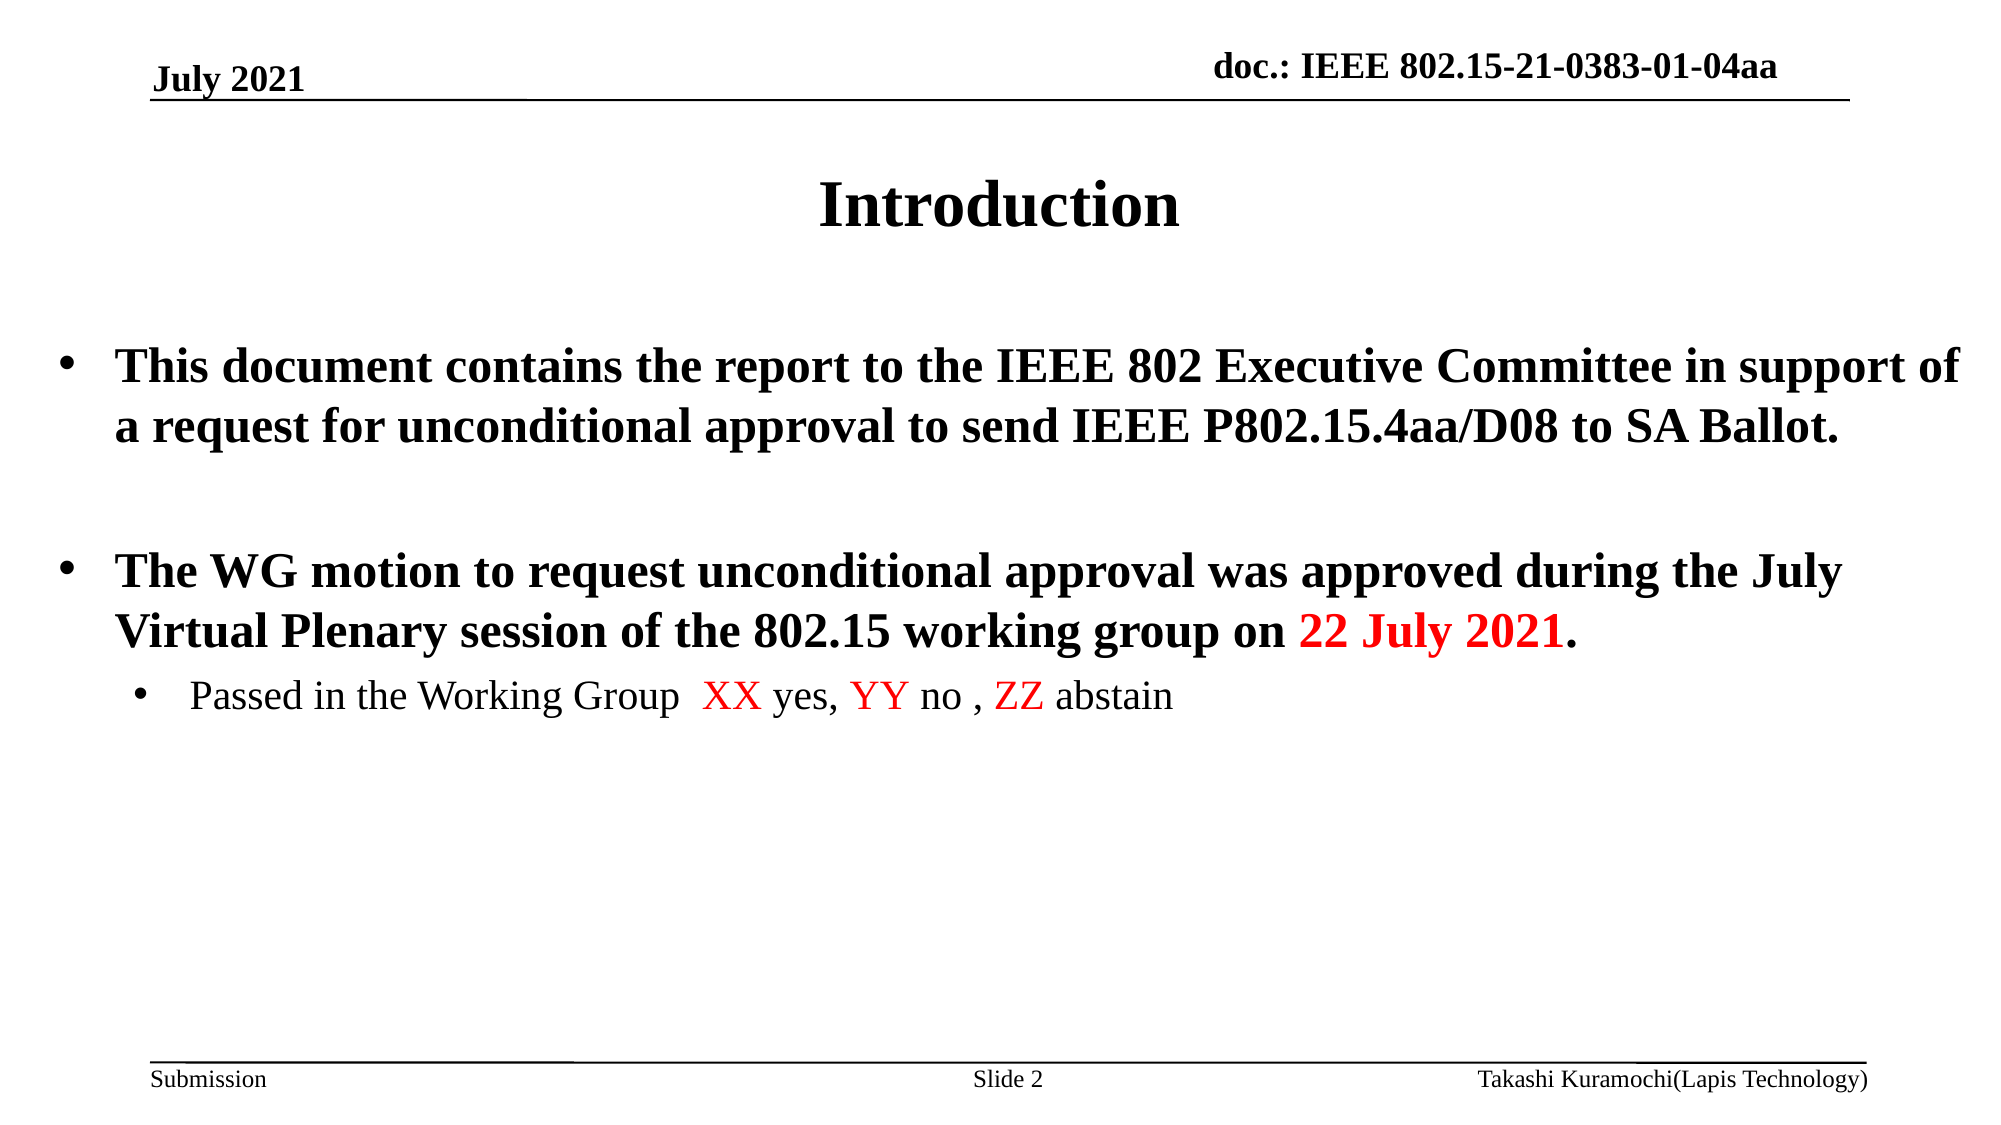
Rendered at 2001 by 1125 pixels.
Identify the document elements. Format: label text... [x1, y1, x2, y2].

slide_number Slide 2 [950, 1061, 1067, 1123]
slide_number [152, 54, 563, 100]
footer Takashi Kuramochi(Lapis Technology) [1171, 1061, 1869, 1093]
title Introduction [149, 112, 1850, 288]
list This document contains the report to the IEEE 802 Executive Committee in support of a request for unconditional approval to send IEEE P802.15.4aa/D08 to SA Ballot. The WG motion to request unconditional approval was approved during the July Virtual Plenary session of the 802.15 working group on 22 July 2021. Passed in the Working Group XX yes, YY no , ZZ abstain [42, 324, 1981, 1000]
